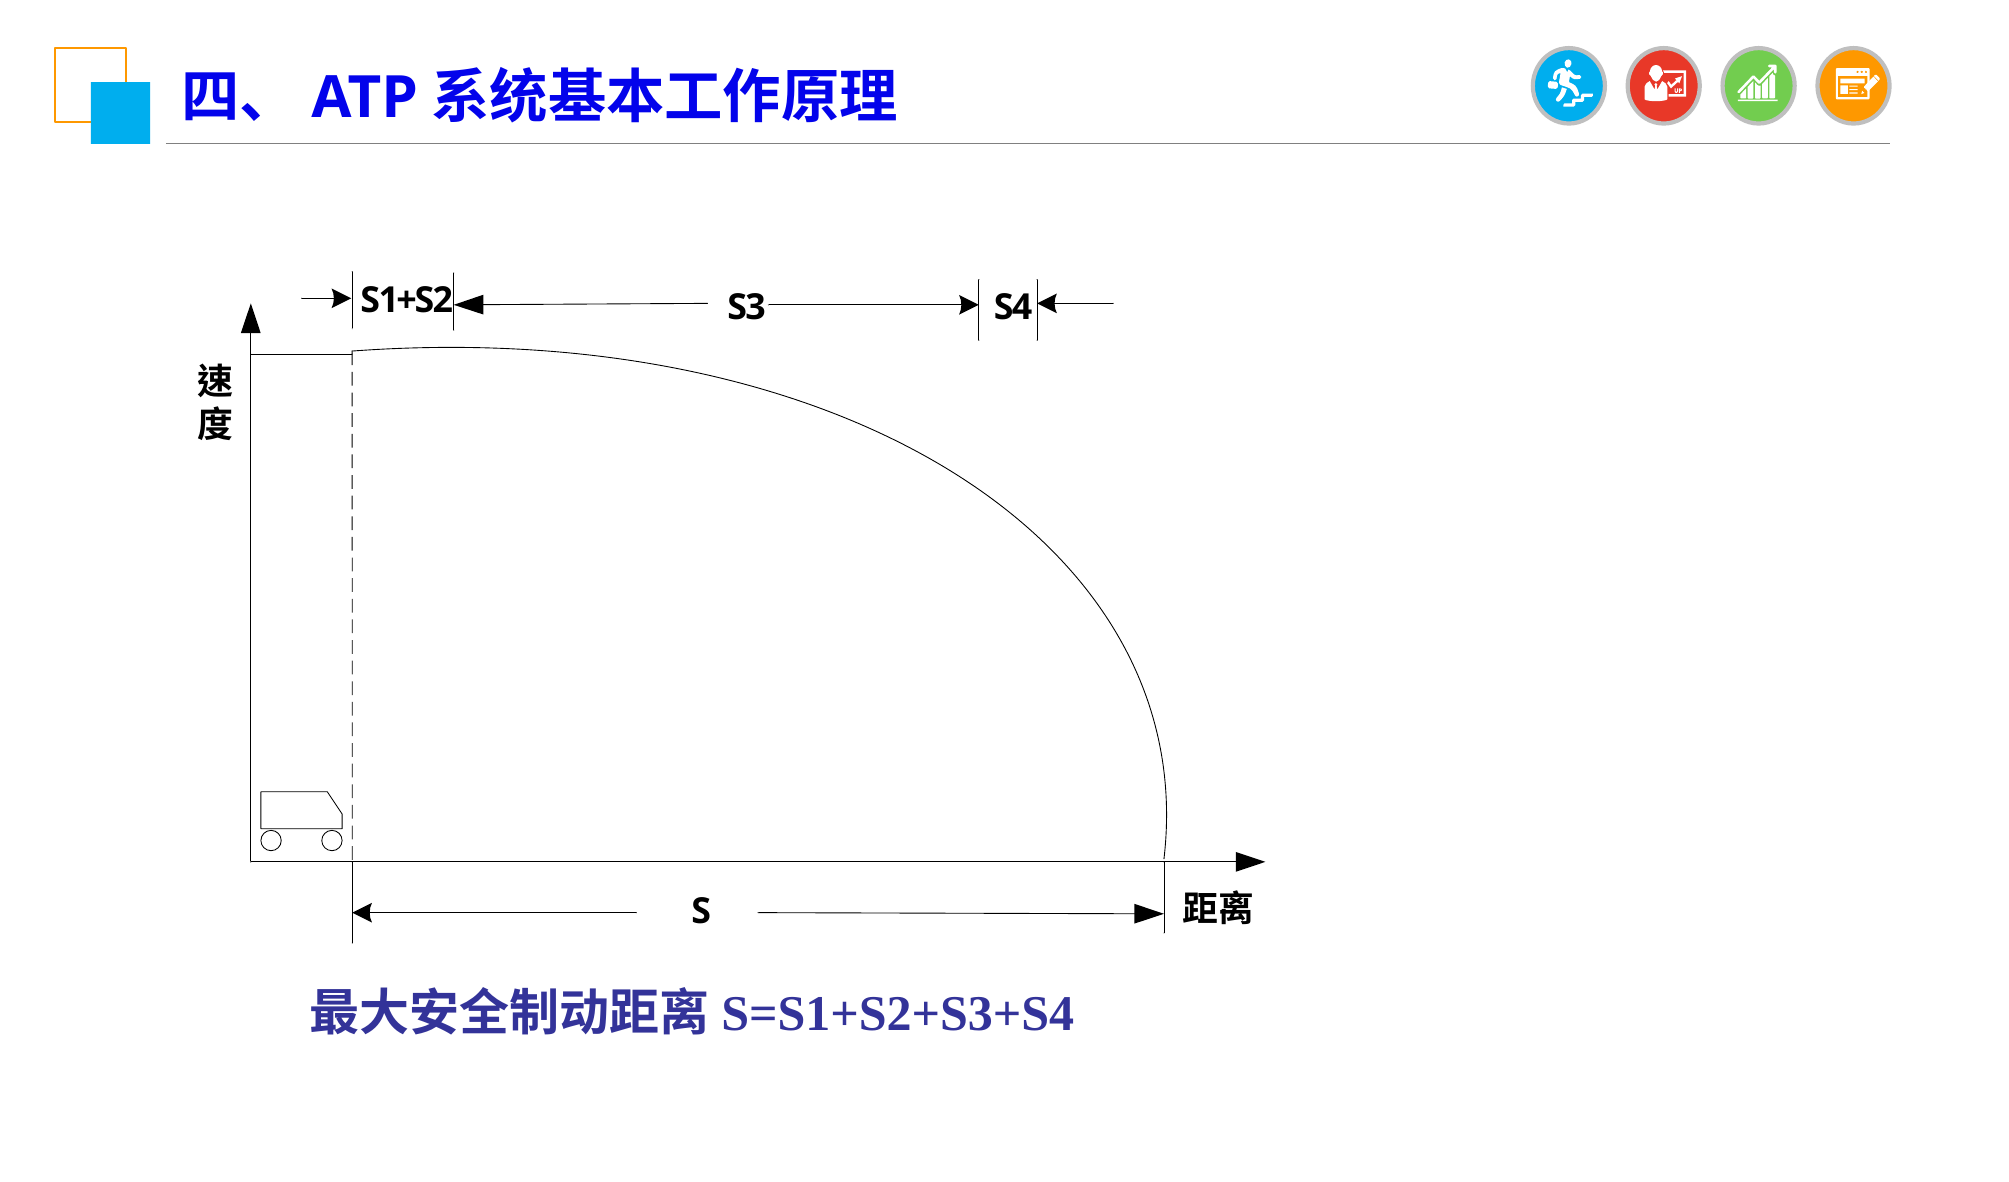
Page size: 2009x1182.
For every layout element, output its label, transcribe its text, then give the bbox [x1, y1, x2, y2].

text_box 四、ATP系统基本工作原理 [166, 51, 913, 137]
text_box 最大安全制动距离S=S1+S2+S3+S4 [246, 972, 1219, 1048]
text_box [172, 163, 1302, 950]
